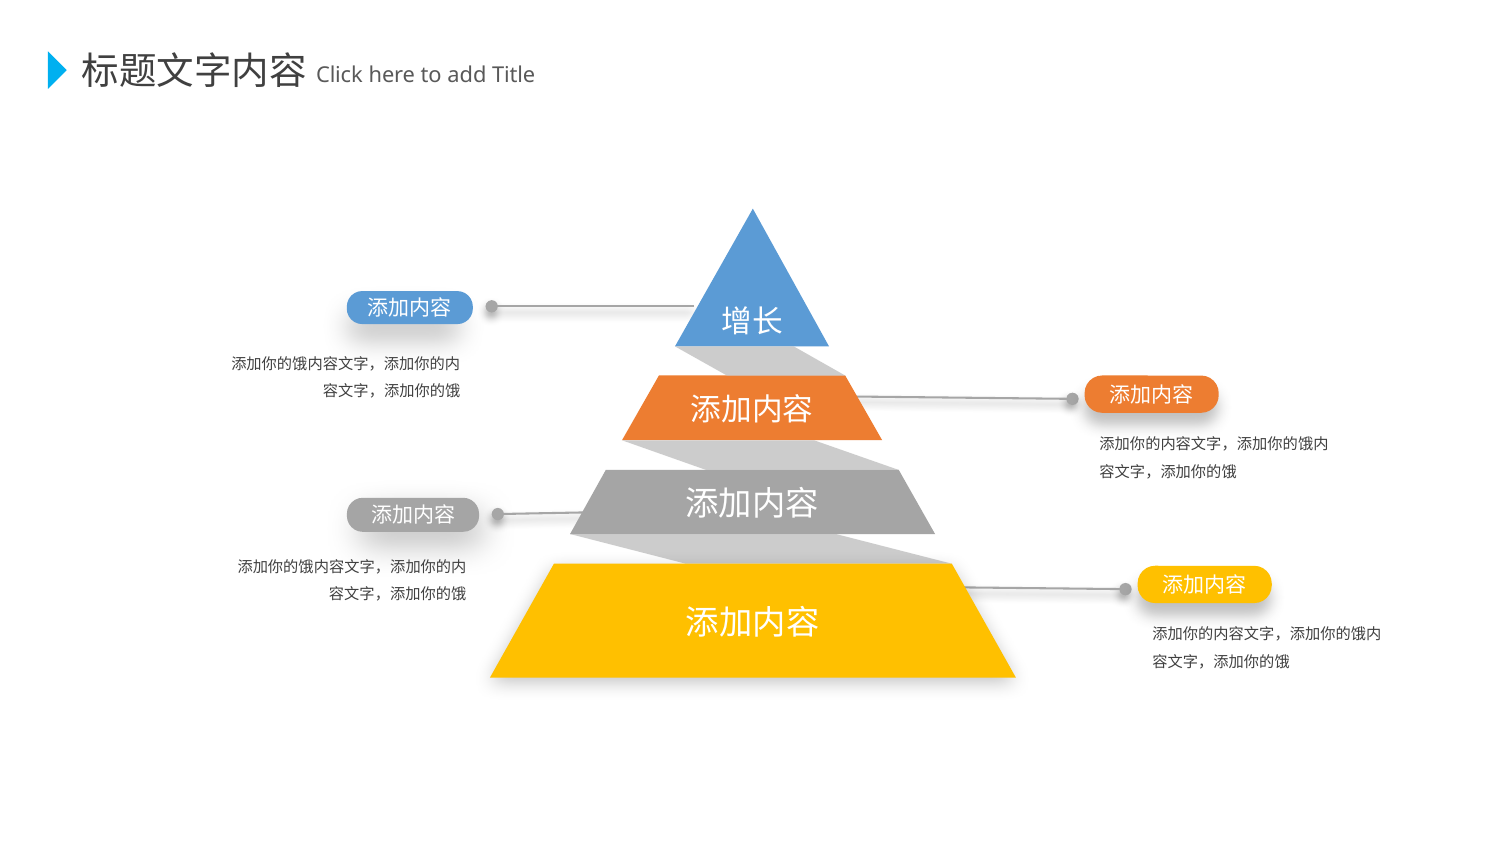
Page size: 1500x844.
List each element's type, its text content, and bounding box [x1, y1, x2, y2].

text_box 添加内容 [622, 375, 829, 441]
text_box [621, 440, 829, 470]
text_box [48, 39, 558, 101]
text_box 添加内容 [489, 563, 882, 678]
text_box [829, 373, 1353, 489]
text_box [212, 493, 701, 611]
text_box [206, 286, 694, 409]
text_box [882, 563, 1406, 679]
text_box [694, 346, 841, 376]
text_box 增长 [694, 208, 830, 347]
text_box 添加内容 [592, 469, 936, 535]
text_box [701, 534, 930, 558]
